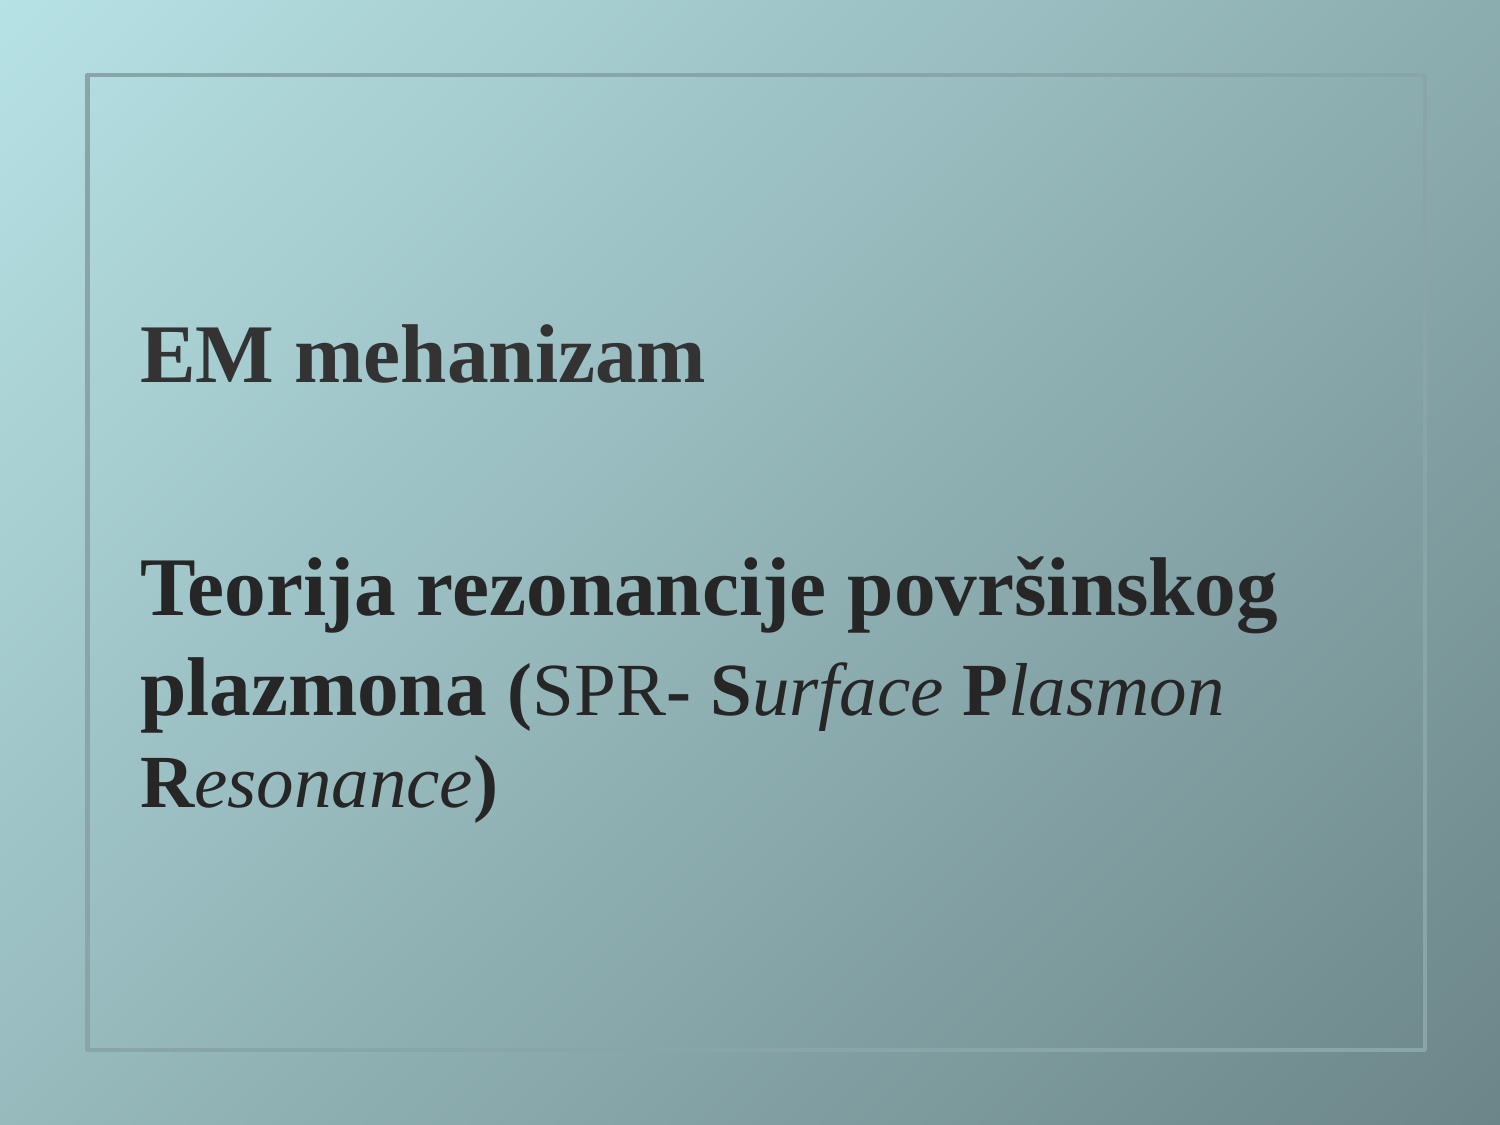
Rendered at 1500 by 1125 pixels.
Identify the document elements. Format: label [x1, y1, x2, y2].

text_box [85, 73, 1427, 1052]
